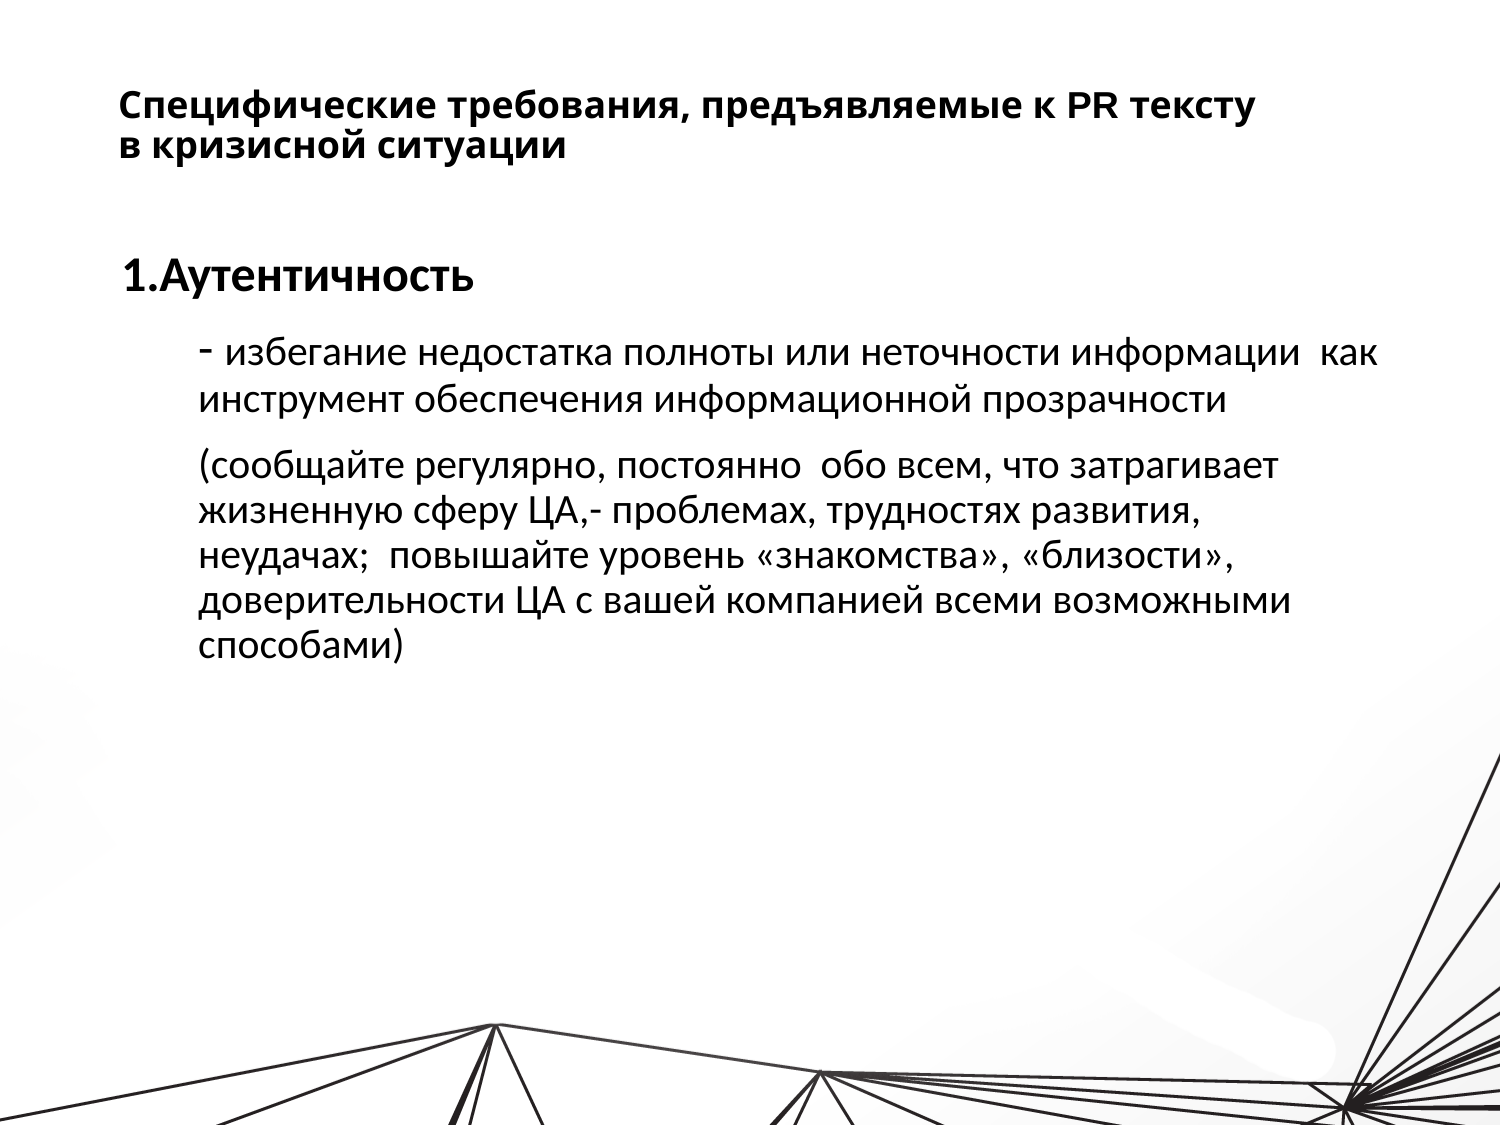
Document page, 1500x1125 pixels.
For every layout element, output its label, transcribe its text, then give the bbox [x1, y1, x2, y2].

title Специфические требования, предъявляемые к PR тексту в кризисной ситуации [102, 0, 1398, 220]
picture [0, 0, 1500, 1125]
list 1.Аутентичность - избегание недостатка полноты или неточности информации как инструмент обеспечения информационной прозрачности (сообщайте регулярно, постоянно обо всем, что затрагивает жизненную сферу ЦА,- проблемах, трудностях развития, неудачах; повышайте уровень «знакомства», «близости», доверительности ЦА с вашей компанией всеми возможными способами) [105, 240, 1398, 1014]
